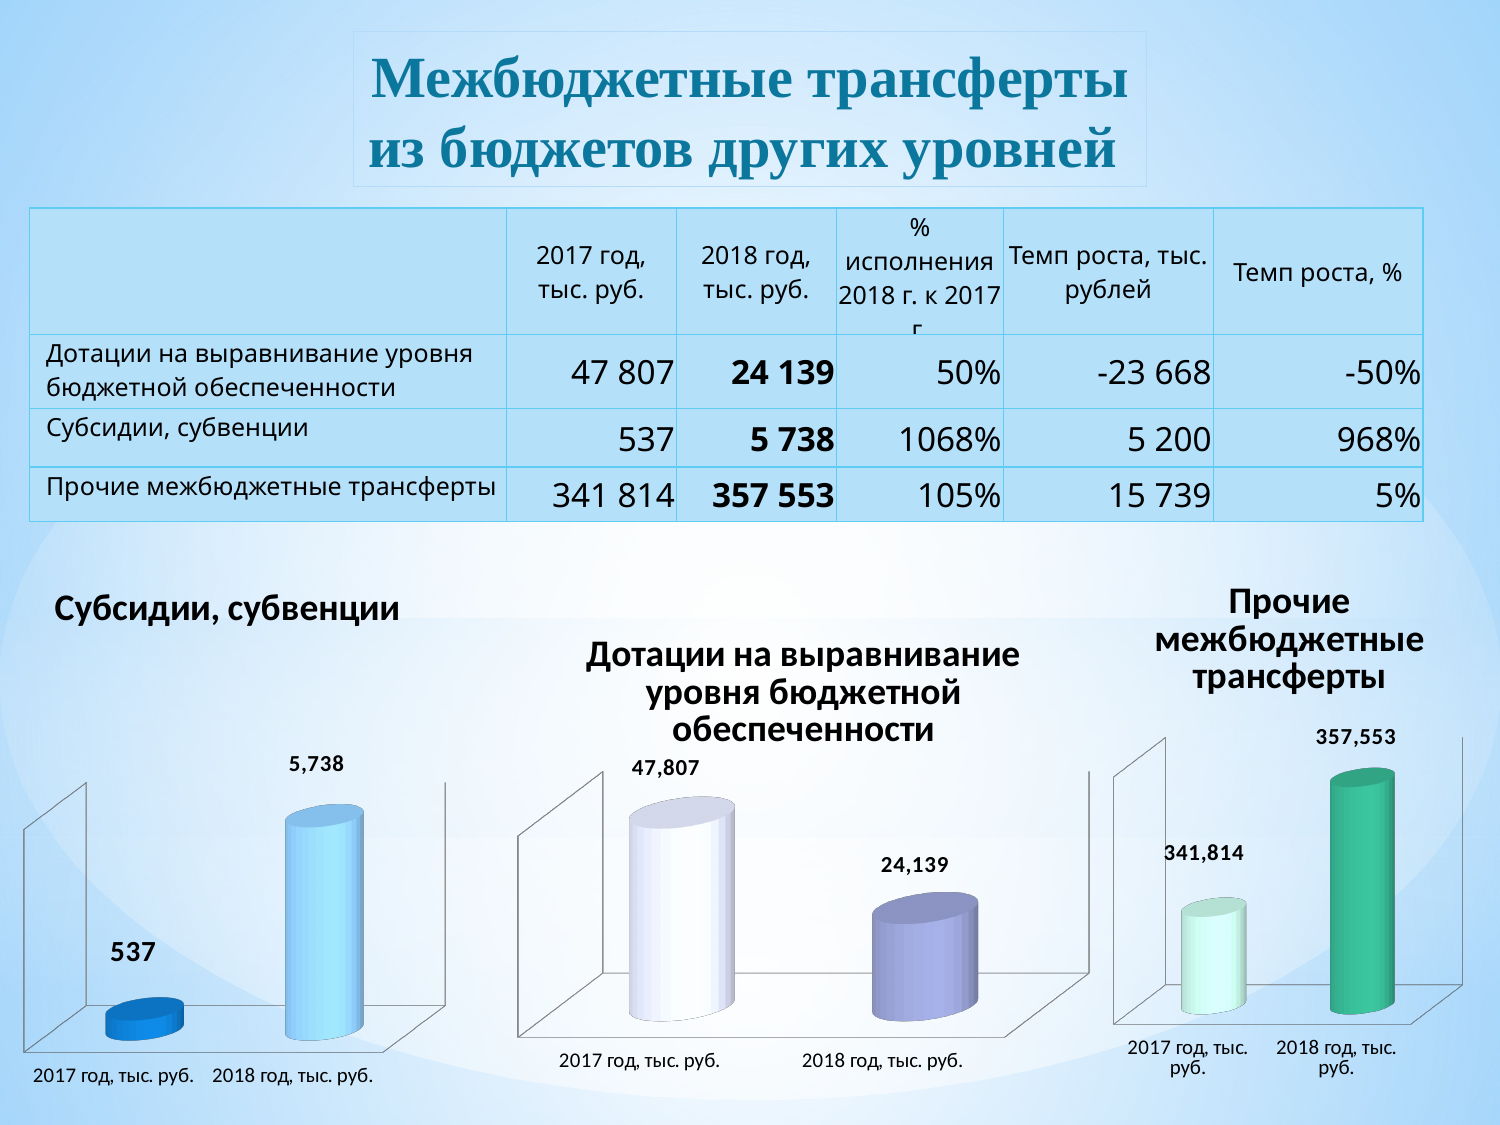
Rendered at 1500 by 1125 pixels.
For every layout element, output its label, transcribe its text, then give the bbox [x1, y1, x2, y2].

table_cell 341 814 [507, 468, 676, 521]
table_cell 15 739 [1004, 468, 1213, 521]
table_cell 47 807 [507, 335, 676, 408]
table_cell 357 553 [677, 468, 836, 521]
table_cell 50% [837, 335, 1003, 408]
table_cell 1068% [837, 409, 1003, 466]
table_cell 968% [1214, 409, 1422, 466]
table_cell 5% [1214, 468, 1422, 521]
table_cell 5 738 [677, 409, 836, 466]
table_cell Прочие межбюджетные трансферты [30, 468, 506, 521]
table_cell 24 139 [677, 335, 836, 408]
chart [0, 562, 455, 1102]
table_cell Субсидии, субвенции [30, 409, 506, 466]
table_header Темп роста, тыс. рублей [1004, 209, 1213, 334]
table_header 2018 год, тыс. руб. [677, 209, 836, 334]
table_cell 105% [837, 468, 1003, 521]
table_cell -50% [1214, 335, 1422, 408]
table_header [30, 209, 506, 334]
table_header 2017 год, тыс. руб. [507, 209, 676, 334]
table_cell 537 [507, 409, 676, 466]
table_cell 5 200 [1004, 409, 1213, 466]
table_header Темп роста, % [1214, 209, 1422, 334]
chart [501, 574, 1472, 1090]
table_header % исполнения 2018 г. к 2017 г. [837, 209, 1003, 334]
table_cell -23 668 [1004, 335, 1213, 408]
text_box Межбюджетные трансферты из бюджетов других уровней [353, 31, 1147, 187]
table_cell Дотации на выравнивание уровня бюджетной обеспеченности [30, 335, 506, 408]
